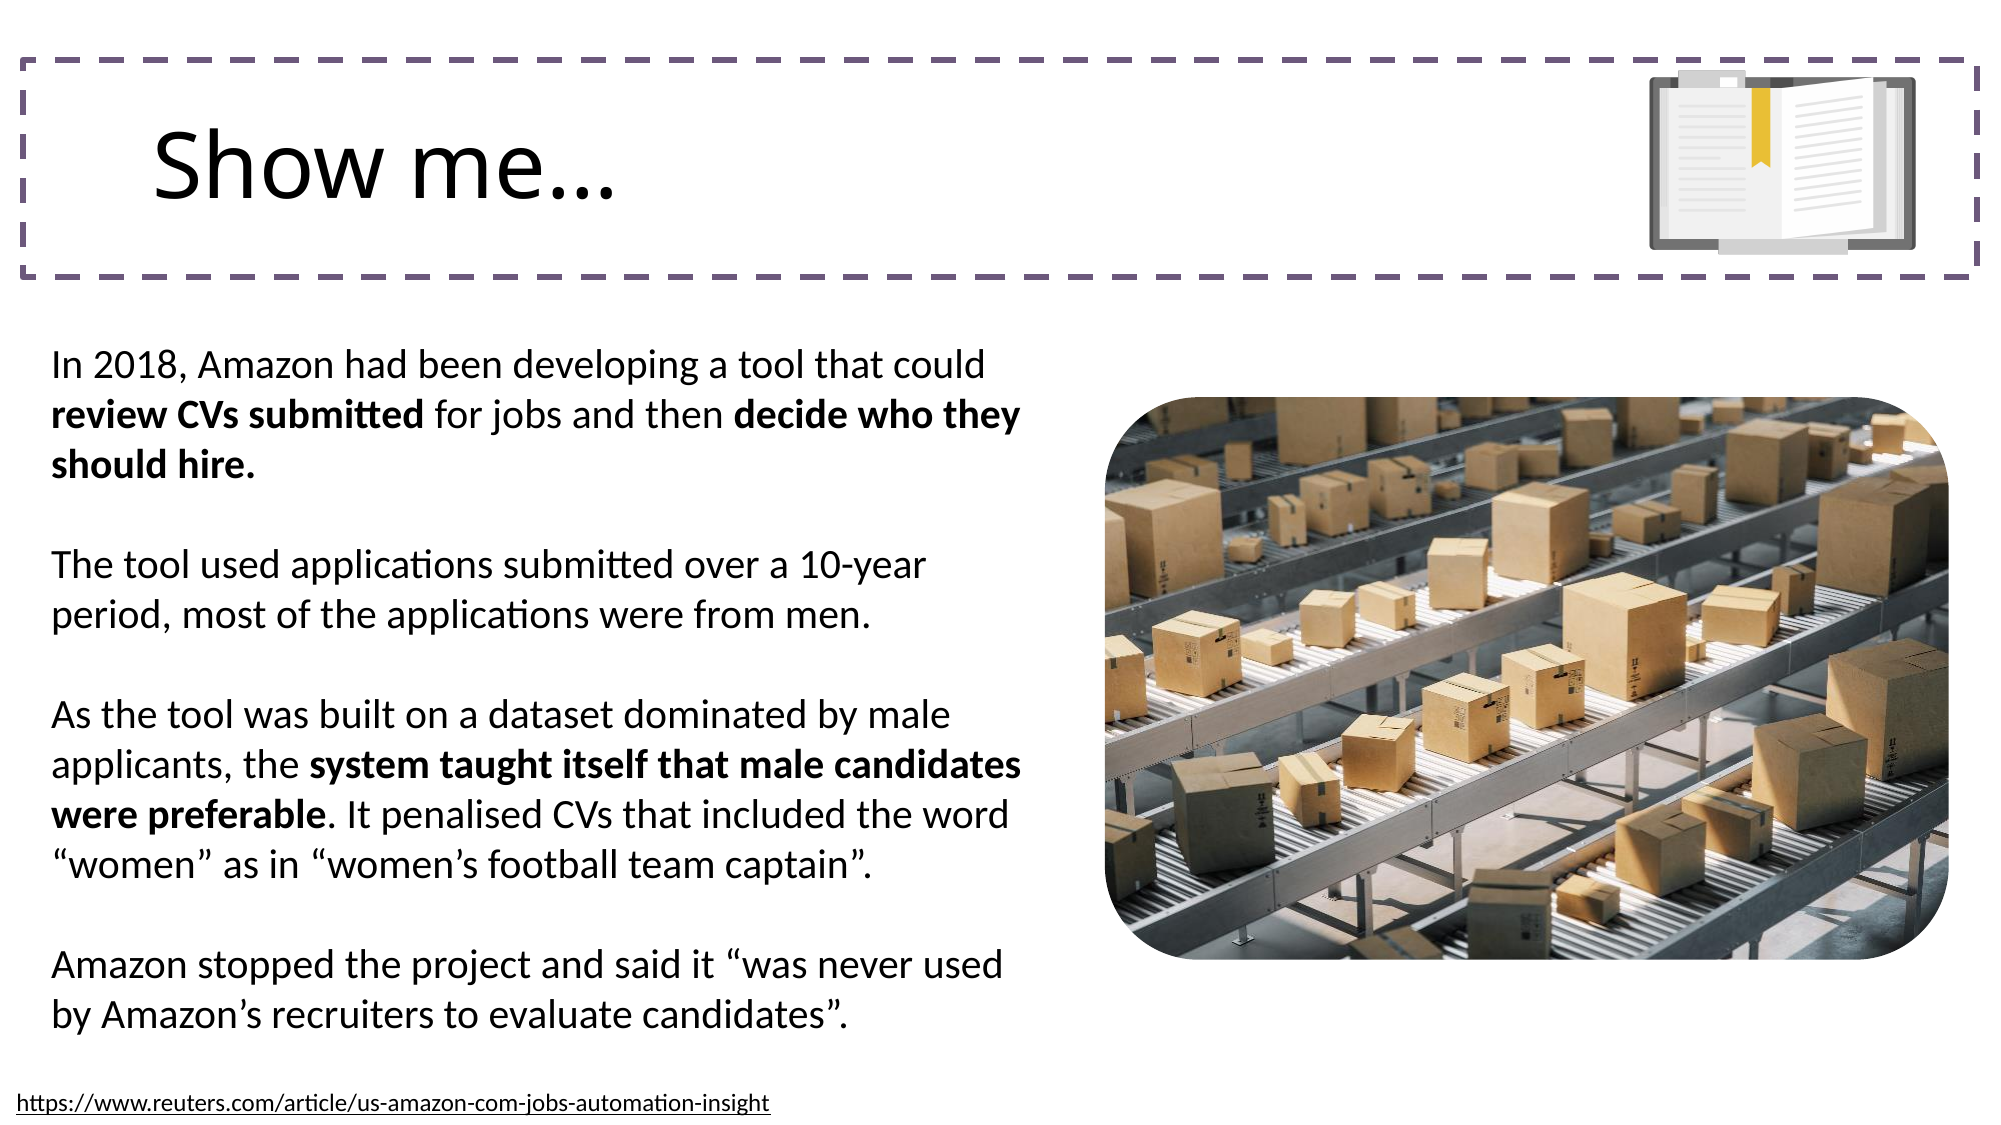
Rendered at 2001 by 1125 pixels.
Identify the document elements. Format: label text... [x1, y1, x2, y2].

text_box https://www.reuters.com/article/us-amazon-com-jobs-automation-insight [1, 1079, 1587, 1125]
title Show me… [137, 59, 1863, 278]
picture [1649, 0, 1955, 341]
picture [1104, 397, 1949, 960]
text_box In 2018, Amazon had been developing a tool that could review CVs submitted for jobs and then decide who they should hire. The tool used applications submitted over a 10-year period, most of the applications were from men. As the tool was built on a dataset dominated by male applicants, the system taught itself that male candidates were preferable. It penalised CVs that included the word “women” as in “women’s football team captain”. Amazon stopped the project and said it “was never used by Amazon’s recruiters to evaluate candidates”. [36, 328, 1044, 1044]
